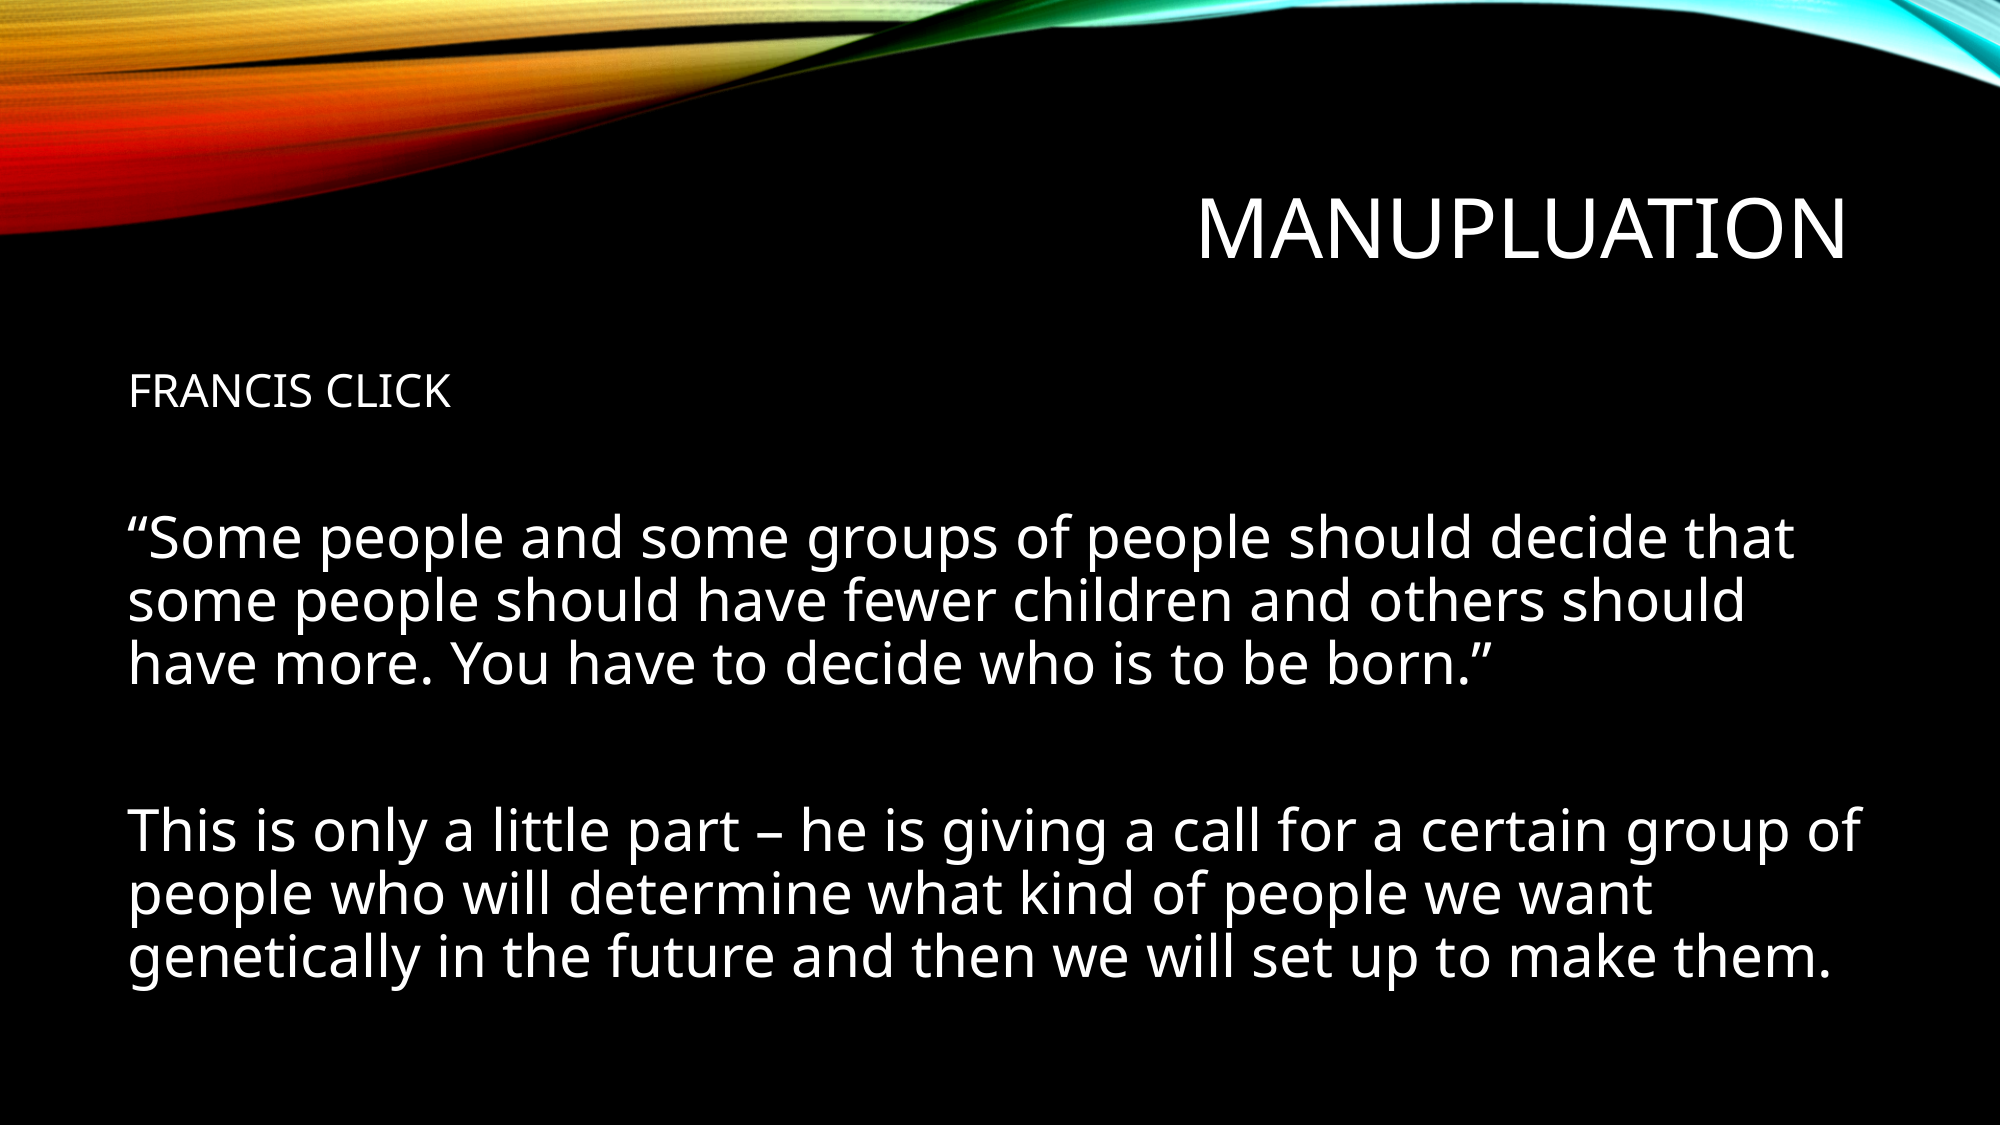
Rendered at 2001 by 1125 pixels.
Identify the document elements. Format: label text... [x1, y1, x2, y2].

picture [0, 0, 2000, 237]
list FRANCIS CLICK “Some people and some groups of people should decide that some people should have fewer children and others should have more. You have to decide who is to be born.” This is only a little part – he is giving a call for a certain group of people who will determine what kind of people we want genetically in the future and then we will set up to make them. [112, 360, 1888, 1021]
title MANUPLUATION [474, 125, 1888, 338]
